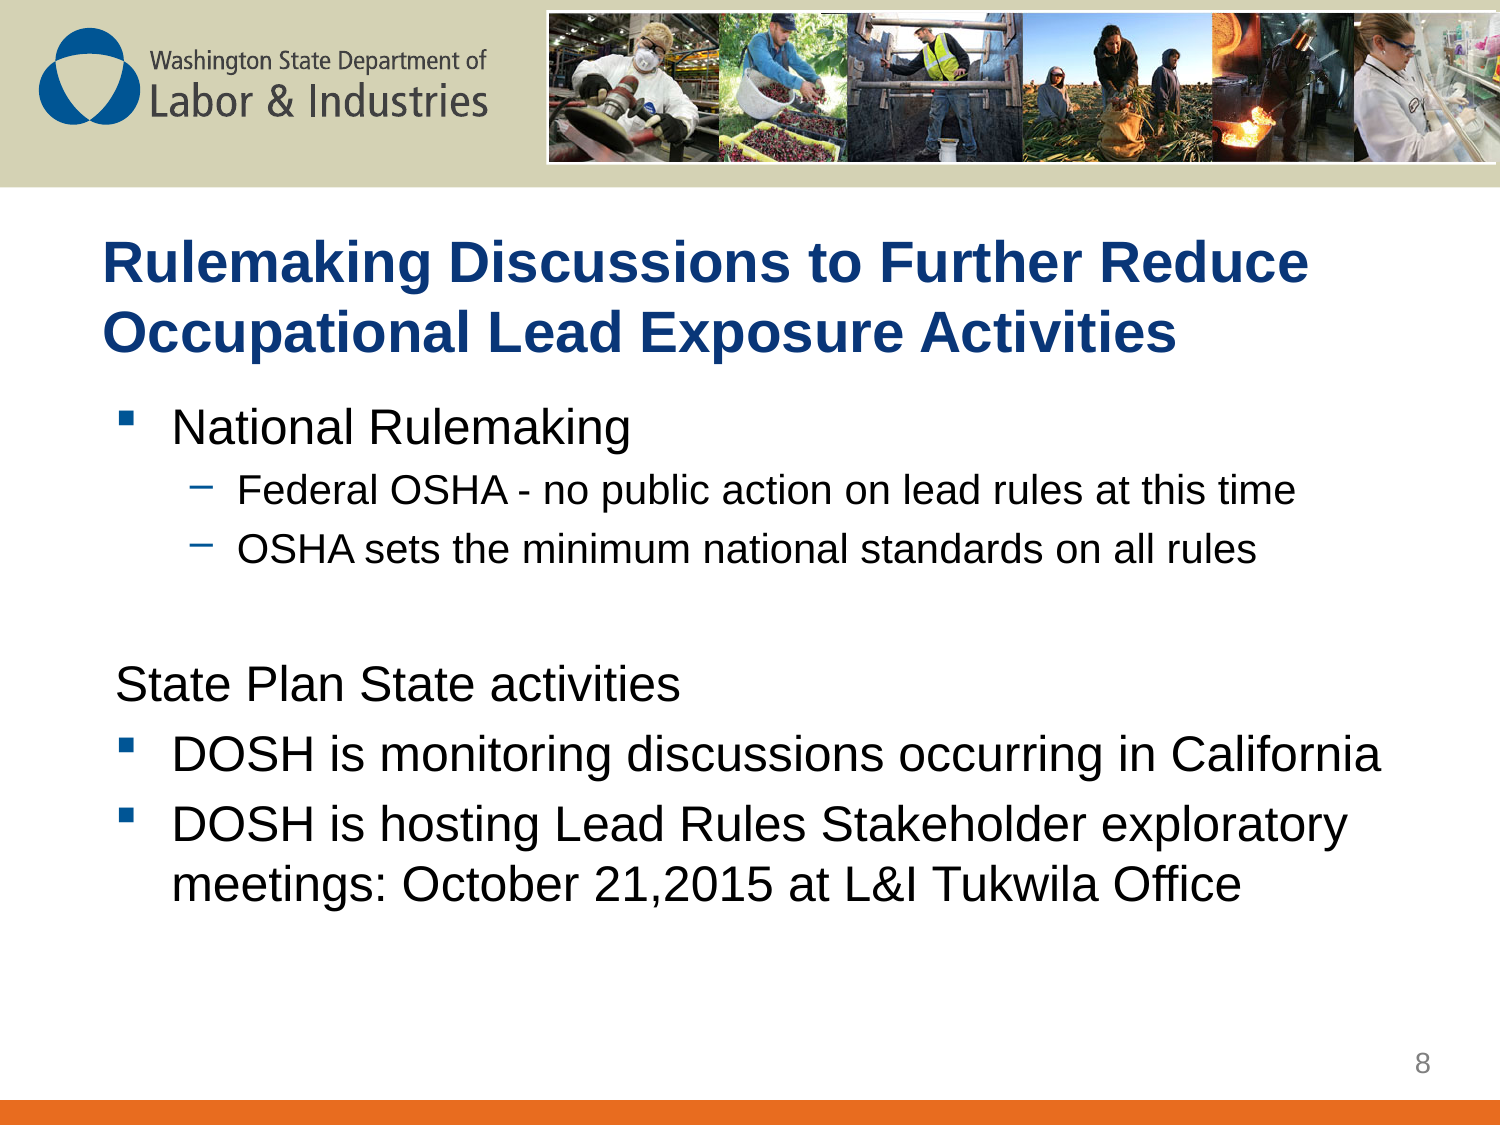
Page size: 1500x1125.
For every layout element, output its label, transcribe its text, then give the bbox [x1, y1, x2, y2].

picture [549, 12, 1500, 162]
title Rulemaking Discussions to Further Reduce Occupational Lead Exposure Activities [87, 212, 1413, 375]
text_box 8 [1399, 1037, 1475, 1088]
list National Rulemaking Federal OSHA - no public action on lead rules at this time OSHA sets the minimum national standards on all rules State Plan State activities DOSH is monitoring discussions occurring in California DOSH is hosting Lead Rules Stakeholder exploratory meetings: October 21,2015 at L&I Tukwila Office [99, 387, 1438, 1075]
